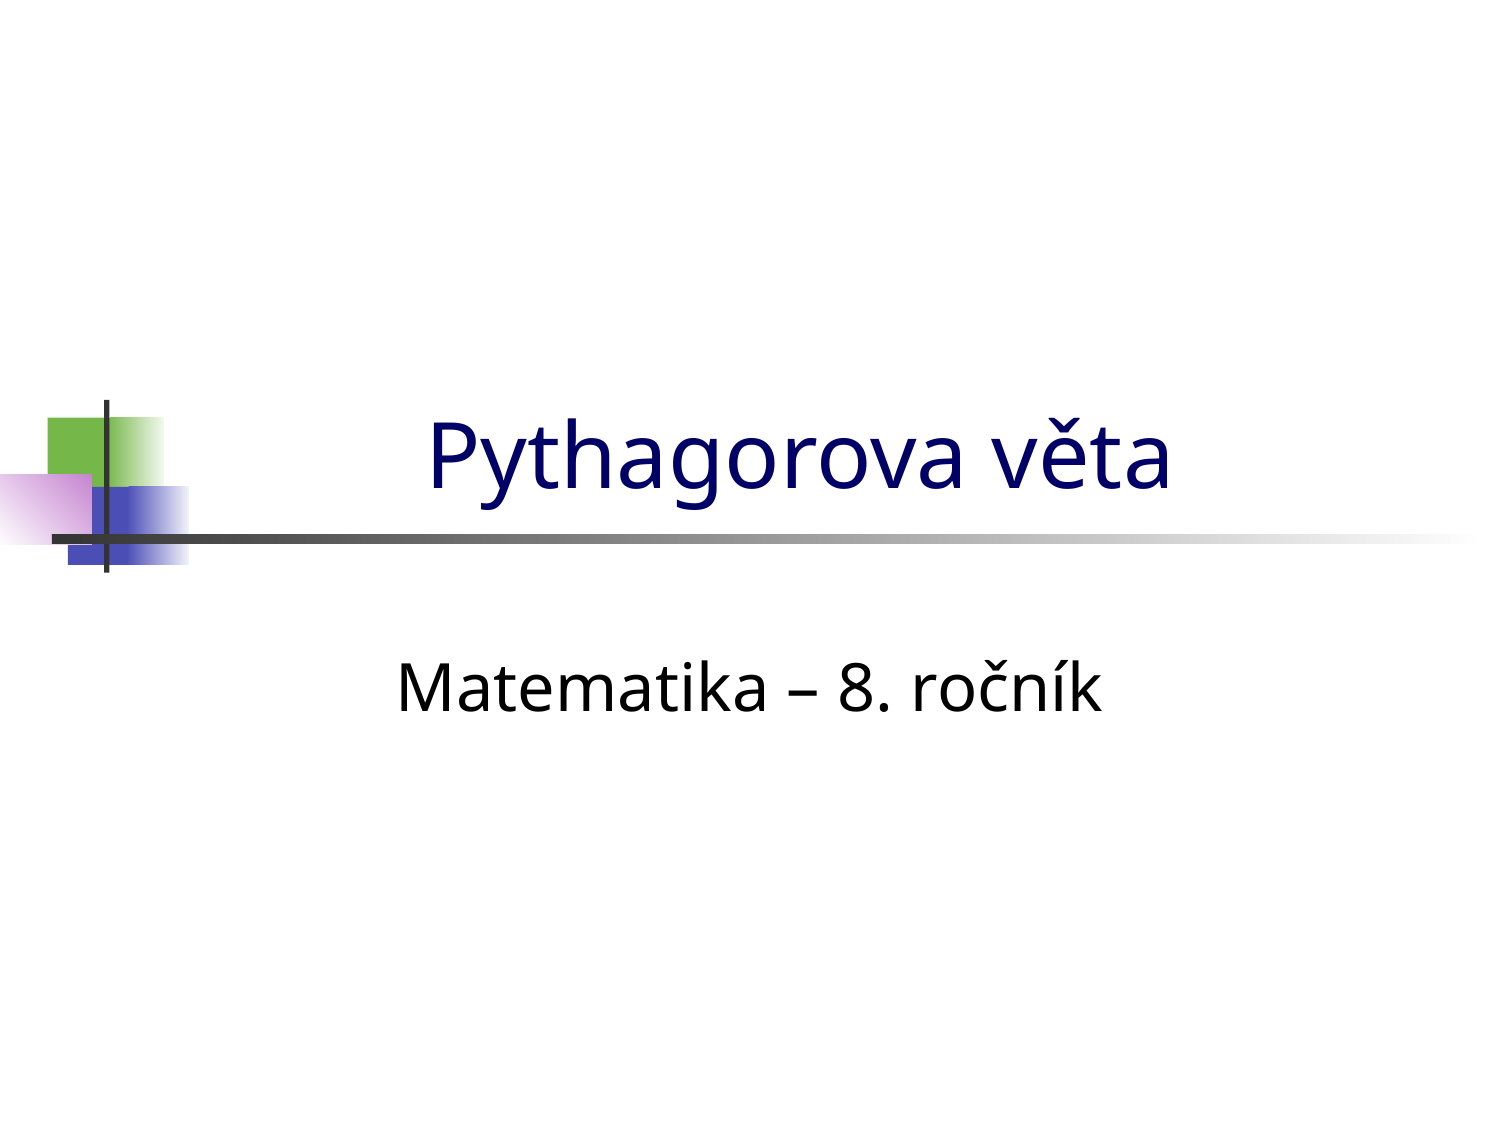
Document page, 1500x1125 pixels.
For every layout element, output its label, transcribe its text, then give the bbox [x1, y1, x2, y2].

subtitle Matematika – 8. ročník [224, 637, 1276, 926]
title Pythagorova věta [162, 274, 1438, 516]
